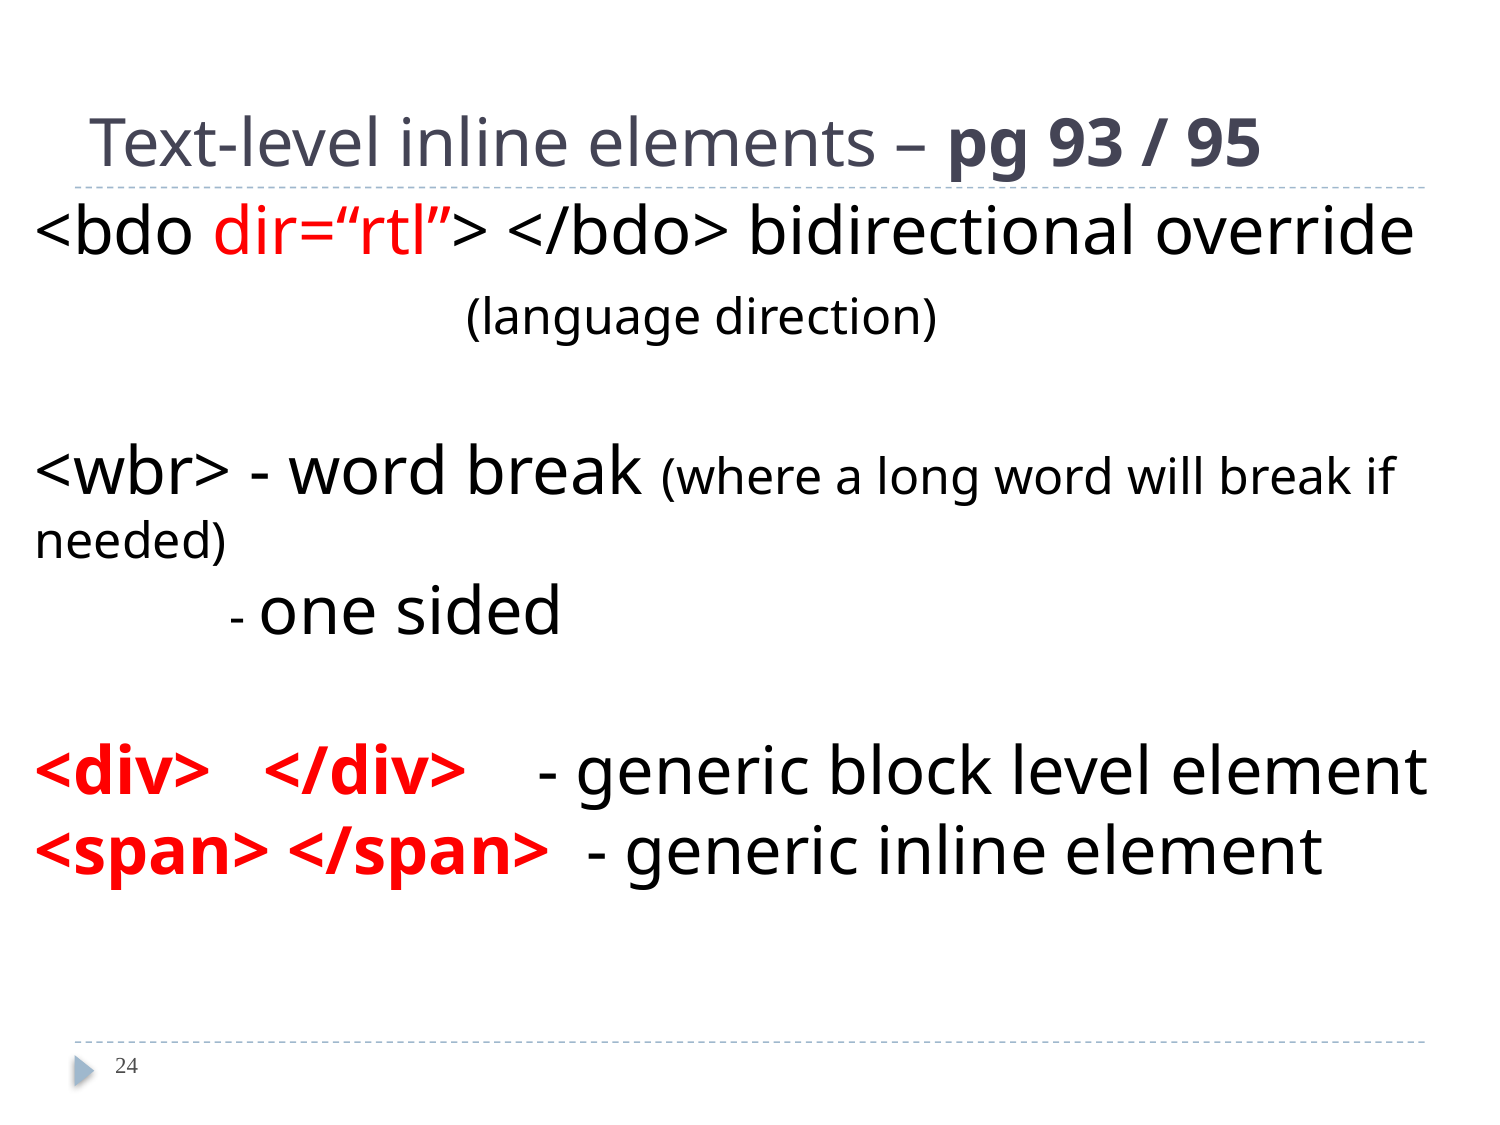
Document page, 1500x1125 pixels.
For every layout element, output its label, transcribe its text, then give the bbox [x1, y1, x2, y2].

slide_number 24 [100, 1056, 426, 1103]
title Text-level inline elements – pg 93 / 95 [75, 24, 1425, 180]
text_box <bdo dir=“rtl”> </bdo> bidirectional override (language direction) <wbr> - word break (where a long word will break if needed) - one sided <div> </div> - generic block level element <span> </span> - generic inline element [19, 180, 1470, 1056]
